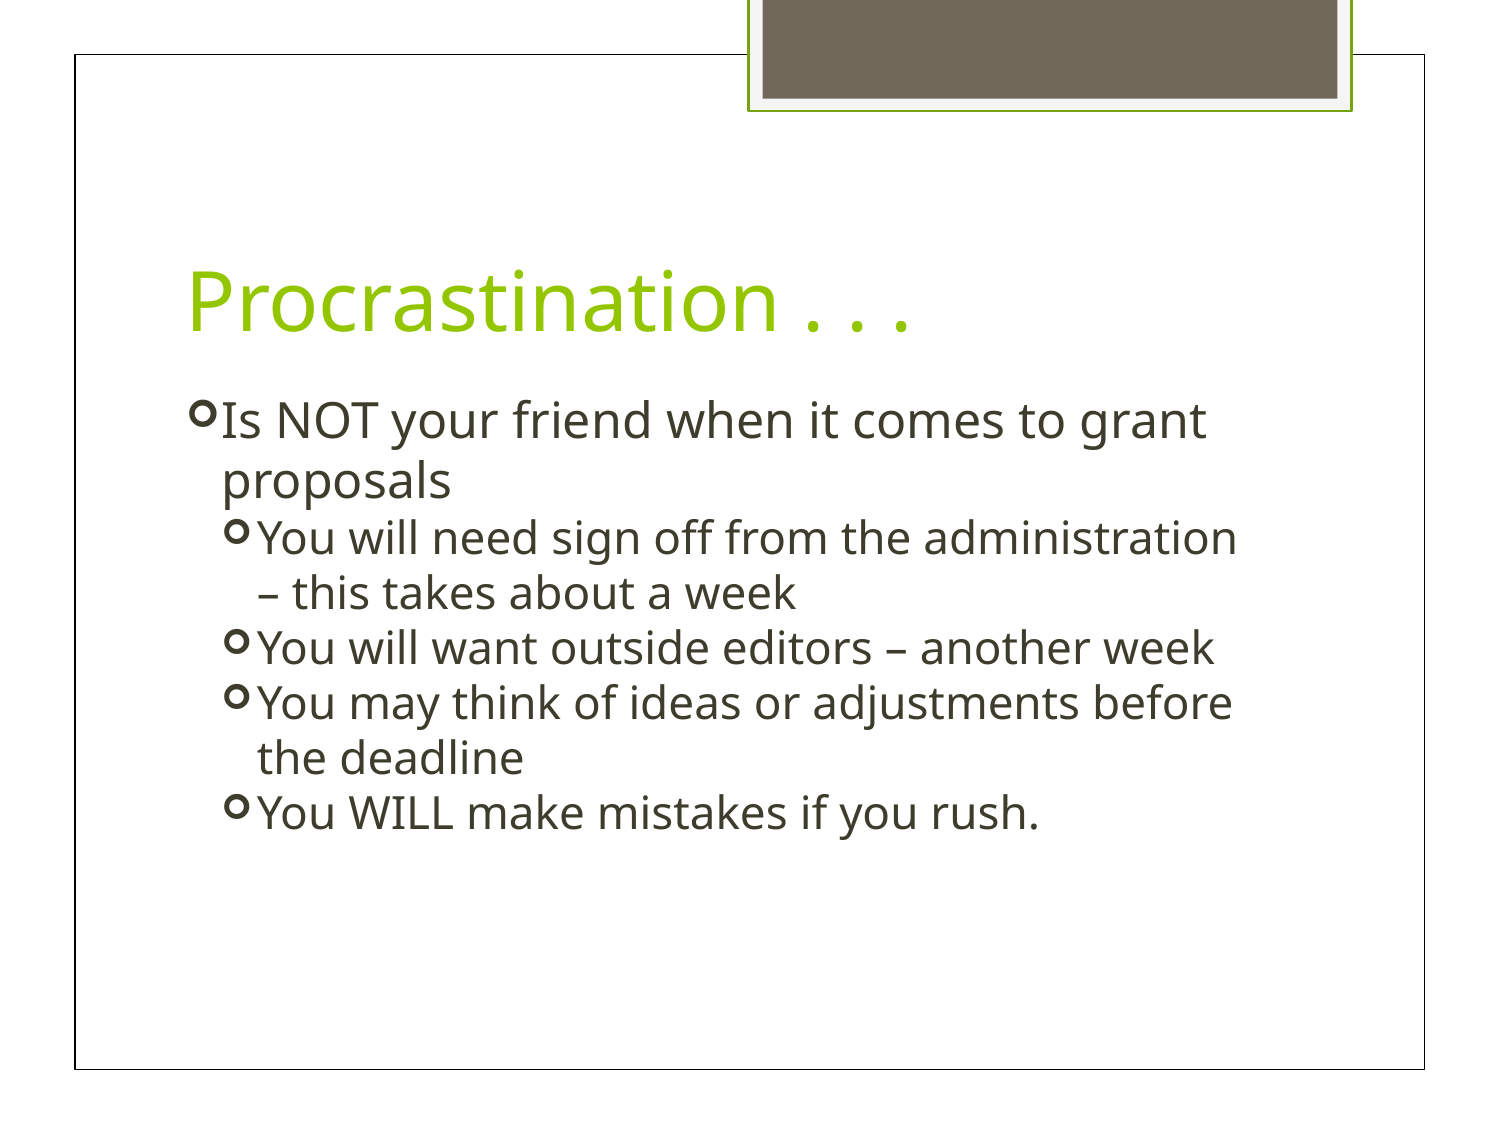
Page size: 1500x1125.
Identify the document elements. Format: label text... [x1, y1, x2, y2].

text_box Is NOT your friend when it comes to grant proposals You will need sign off from the administration – this takes about a week You will want outside editors – another week You may think of ideas or adjustments before the deadline You WILL make mistakes if you rush. [171, 381, 1283, 957]
text_box Procrastination . . . [171, 168, 1324, 356]
